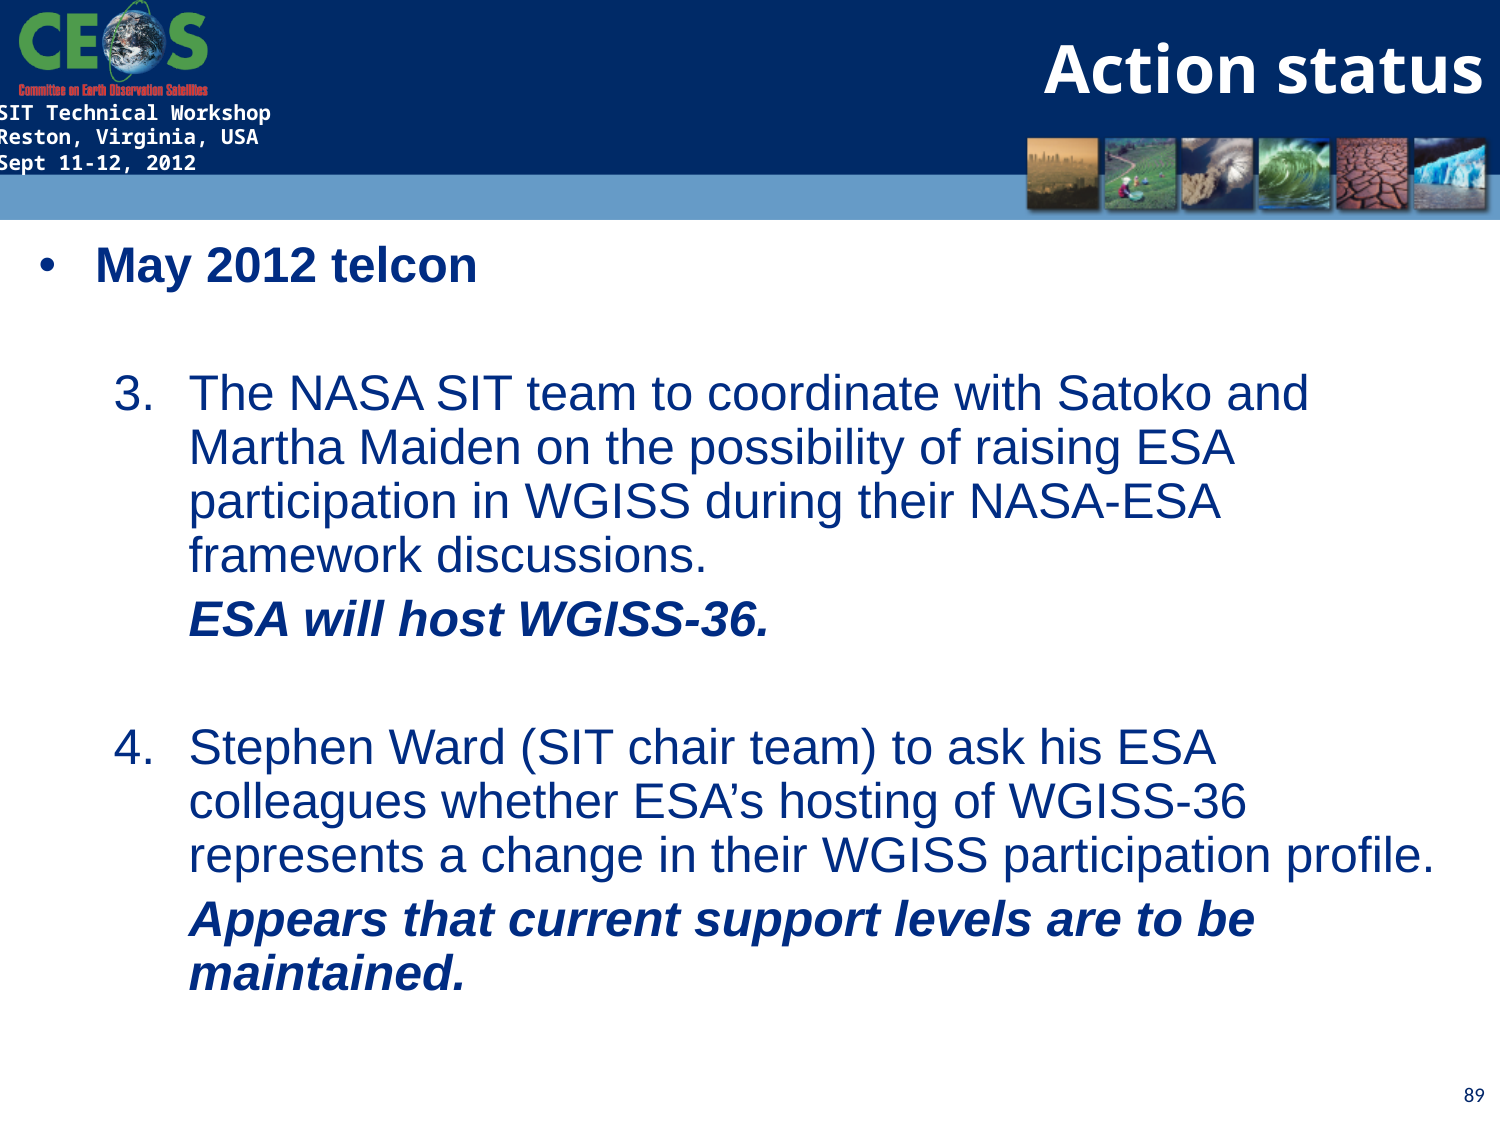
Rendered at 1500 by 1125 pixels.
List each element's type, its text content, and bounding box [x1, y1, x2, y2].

title Action status [226, 16, 1500, 117]
slide_number 89 [1187, 1073, 1500, 1125]
picture [0, 0, 1500, 220]
text_box May 2012 telcon The NASA SIT team to coordinate with Satoko and Martha Maiden on the possibility of raising ESA participation in WGISS during their NASA-ESA framework discussions. ESA will host WGISS-36. Stephen Ward (SIT chair team) to ask his ESA colleagues whether ESA’s hosting of WGISS-36 represents a change in their WGISS participation profile. Appears that current support levels are to be maintained. [24, 232, 1473, 1074]
